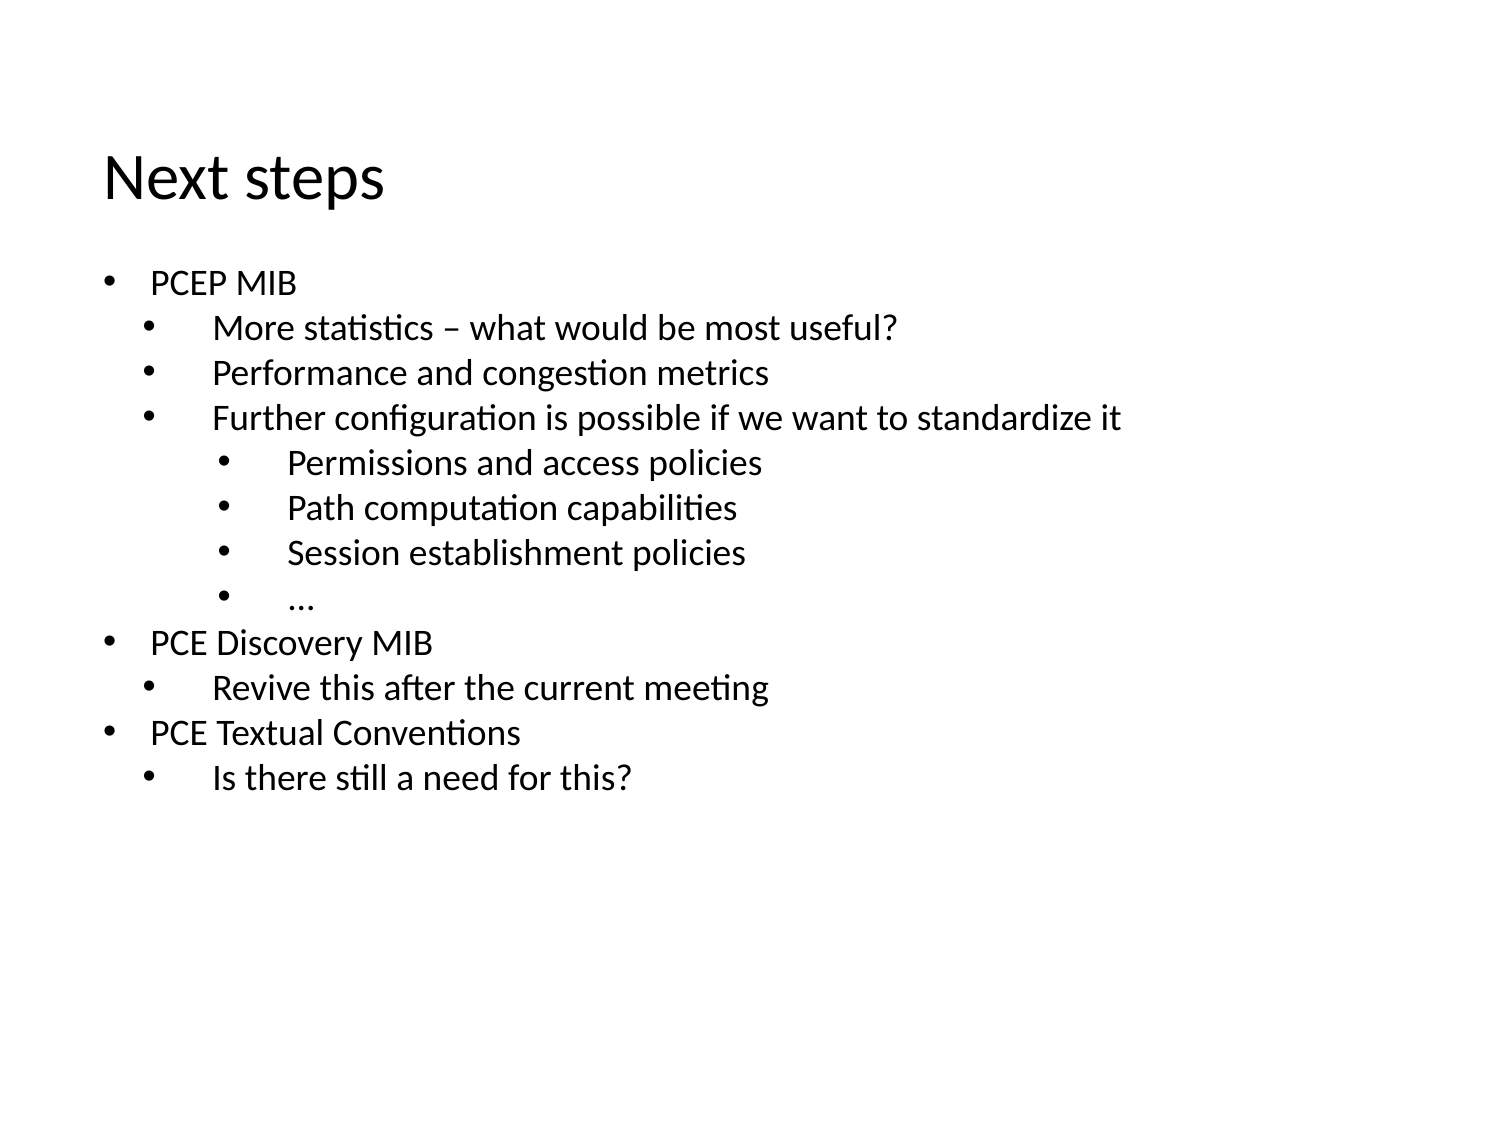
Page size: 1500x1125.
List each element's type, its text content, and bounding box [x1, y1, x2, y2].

text_box Next steps PCEP MIB More statistics – what would be most useful? Performance and congestion metrics Further configuration is possible if we want to standardize it Permissions and access policies Path computation capabilities Session establishment policies ... PCE Discovery MIB Revive this after the current meeting PCE Textual Conventions Is there still a need for this? [88, 125, 1412, 806]
